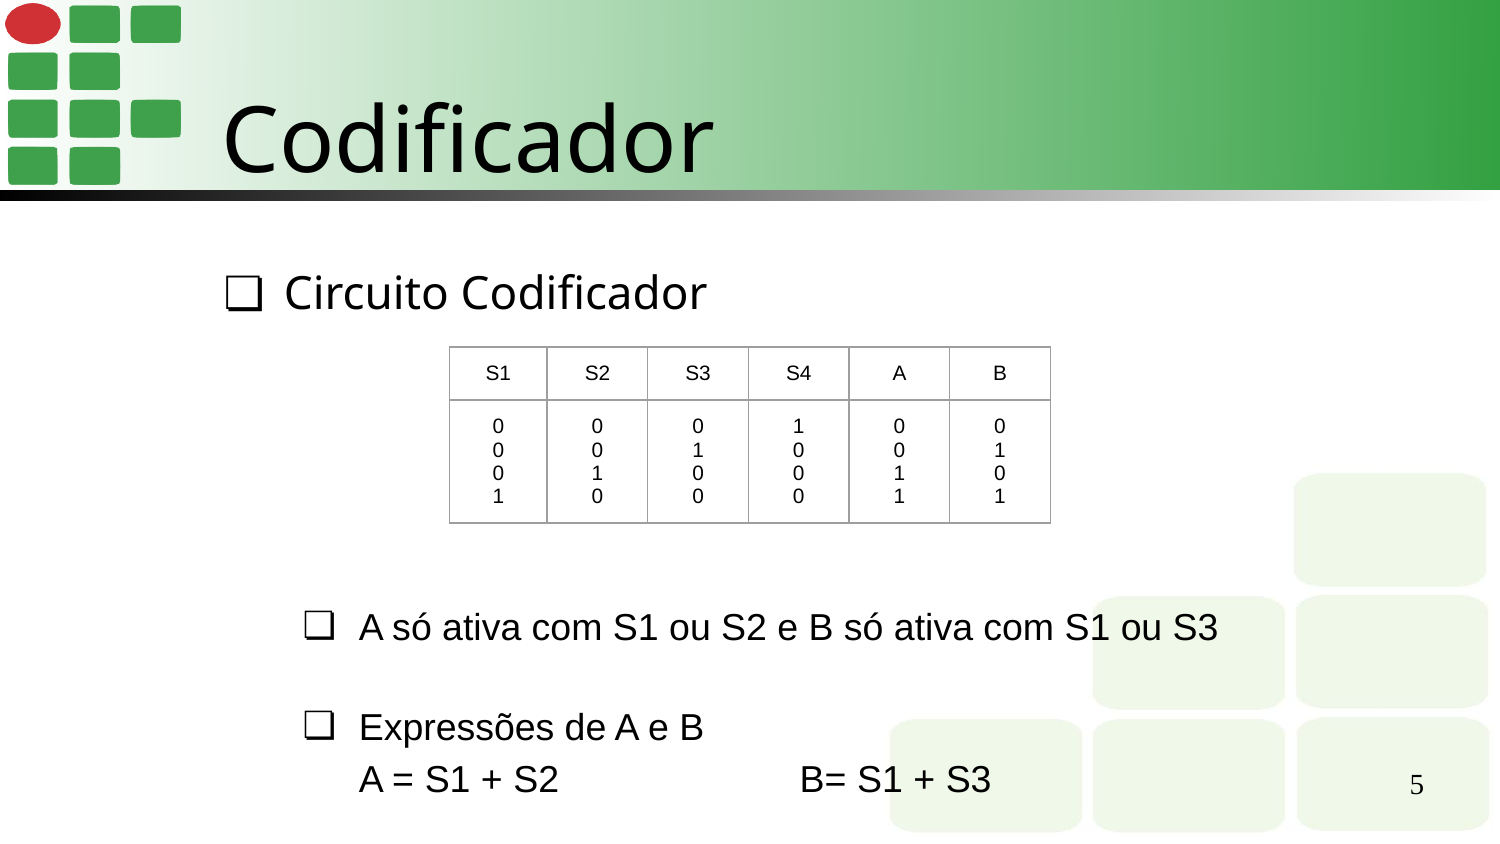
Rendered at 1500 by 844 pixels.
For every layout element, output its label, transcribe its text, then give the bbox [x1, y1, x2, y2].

picture [5, 3, 181, 185]
picture [803, 441, 1495, 835]
table_cell 1 0 0 0 [749, 401, 848, 522]
text_box Expressões de A e B A = S1 + S2 B= S1 + S3 [193, 688, 1469, 817]
table_header S4 [749, 348, 848, 399]
table_cell 0 0 1 0 [548, 401, 647, 522]
text_box Codificador [206, 26, 1468, 207]
table_header A [850, 348, 949, 399]
text_box Circuito Codificador [193, 248, 1469, 321]
table_cell 0 0 0 1 [450, 401, 546, 522]
table_header S2 [548, 348, 647, 399]
table_header S1 [450, 348, 546, 399]
text_box A só ativa com S1 ou S2 e B só ativa com S1 ou S3 [193, 588, 1469, 647]
table_header B [950, 348, 1050, 399]
table_header S3 [648, 348, 748, 399]
table_cell 0 1 0 0 [648, 401, 748, 522]
table_cell 0 0 1 1 [850, 401, 949, 522]
table_cell 0 1 0 1 [950, 401, 1050, 522]
slide_number ‹#› [1368, 817, 1425, 827]
